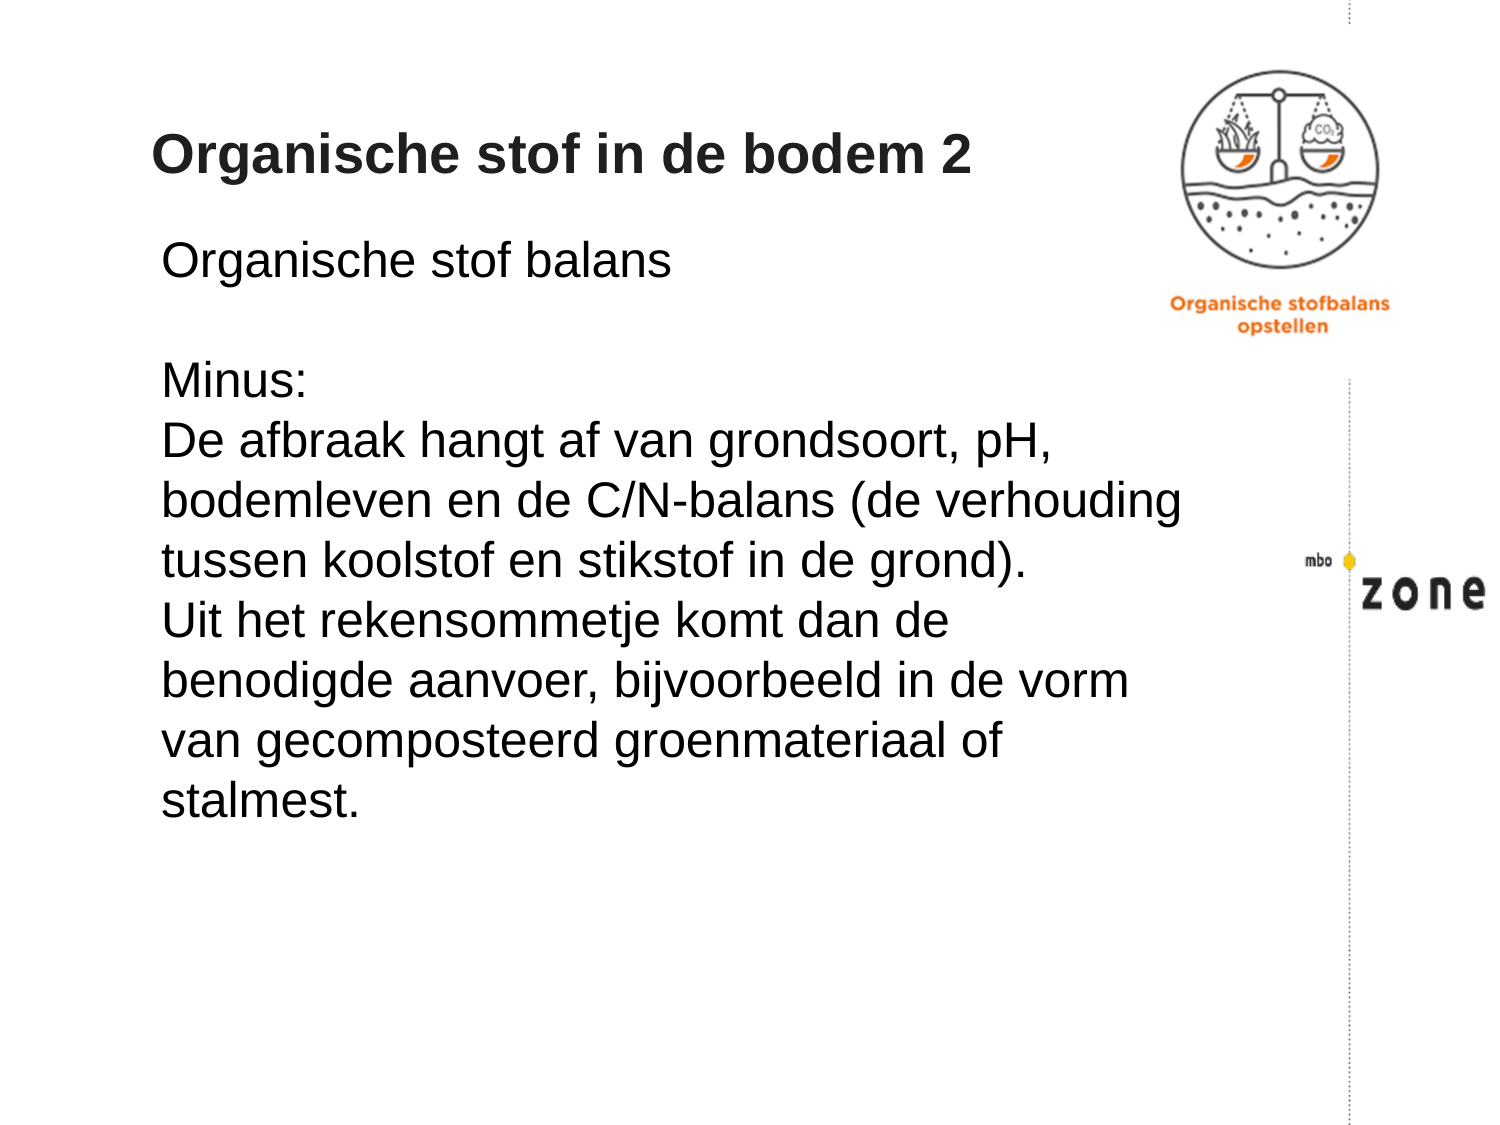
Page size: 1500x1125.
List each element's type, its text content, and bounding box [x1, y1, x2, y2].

picture [1104, 0, 1500, 1125]
title Organische stof in de bodem 2 [151, 43, 1104, 186]
text_box Organische stof balans Minus: De afbraak hangt af van grondsoort, pH, bodemleven en de C/N-balans (de verhouding tussen koolstof en stikstof in de grond). Uit het rekensommetje komt dan de benodigde aanvoer, bijvoorbeeld in de vorm van gecomposteerd groenmateriaal of stalmest. [146, 219, 1199, 835]
